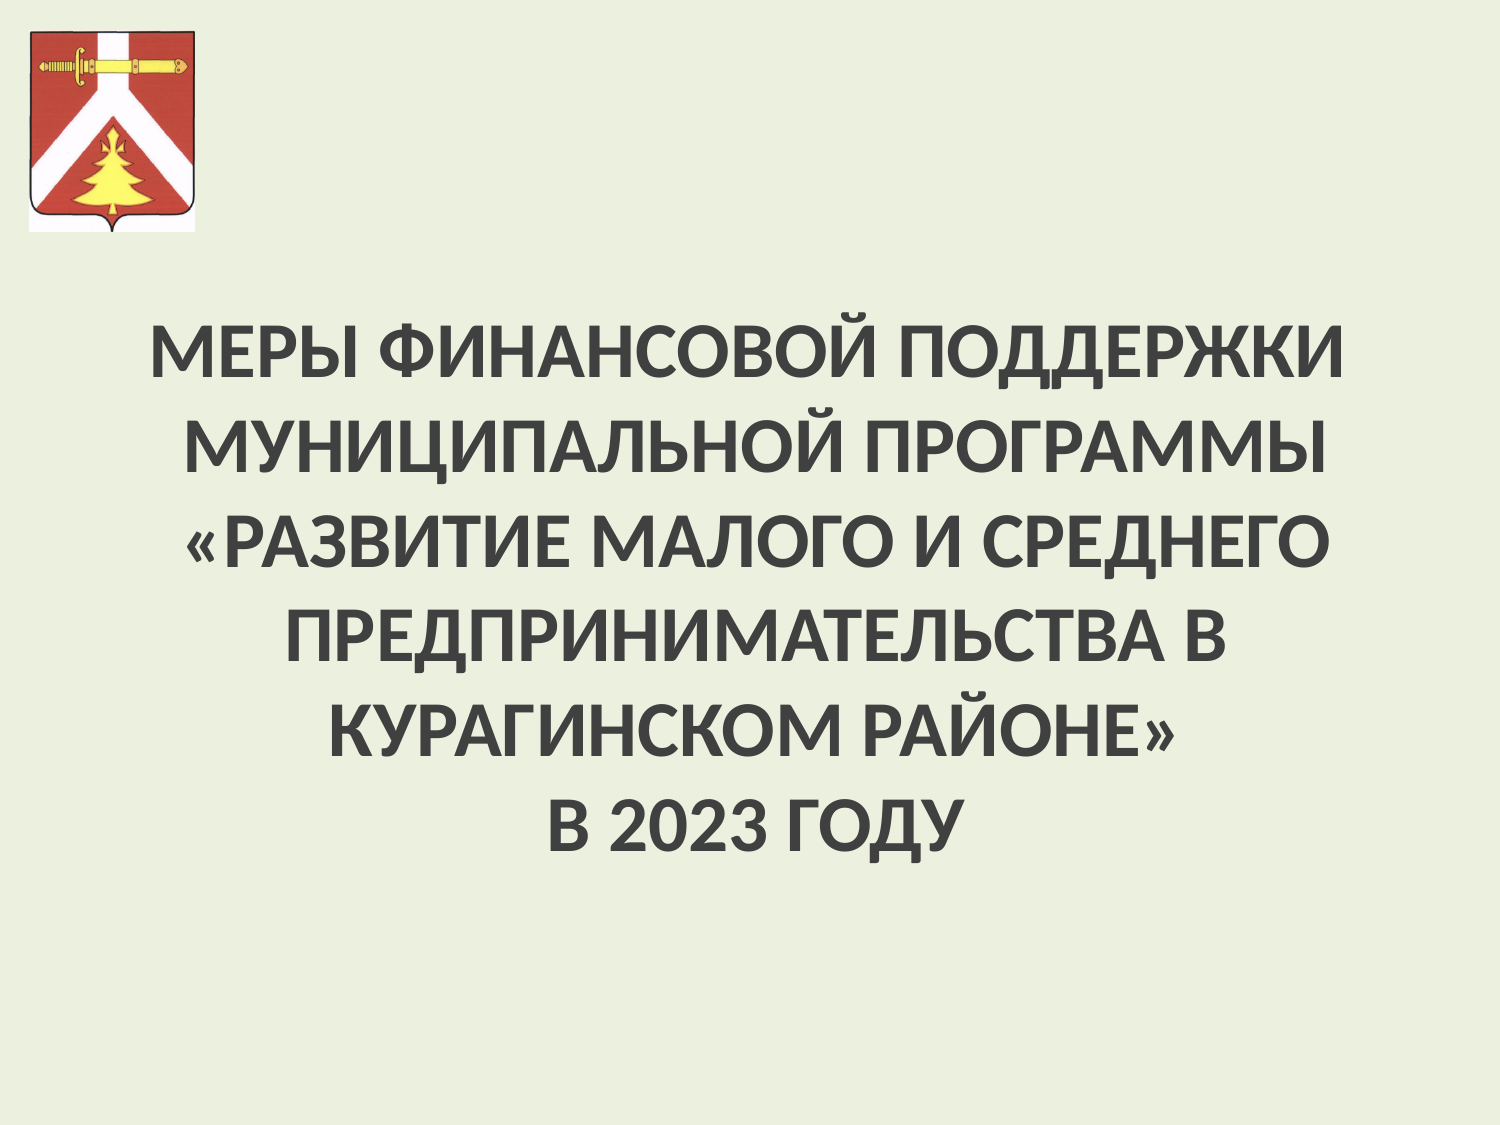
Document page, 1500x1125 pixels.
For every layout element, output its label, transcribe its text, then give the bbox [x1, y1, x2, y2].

title Меры финансовой поддержки муниципальной программы «Развитие малого и среднего предпринимательства в Курагинском районе» в 2023 году [118, 290, 1394, 947]
picture [29, 30, 195, 232]
